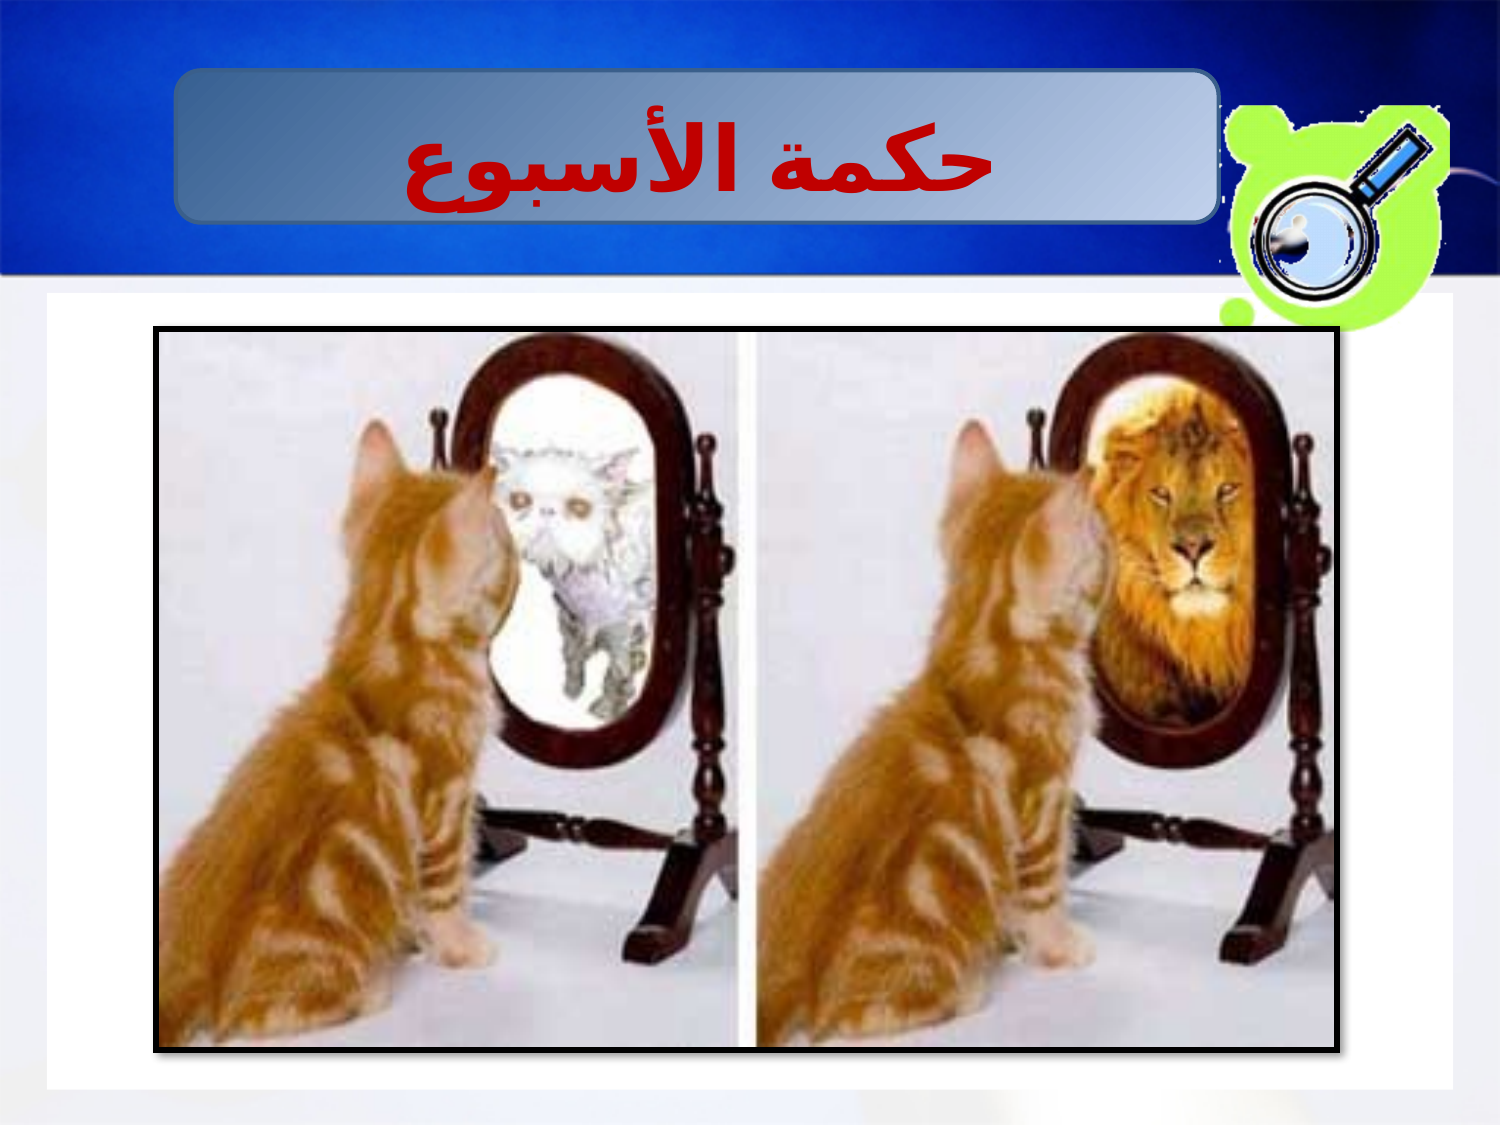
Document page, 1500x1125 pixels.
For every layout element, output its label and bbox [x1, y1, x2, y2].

picture [159, 103, 1448, 1047]
text_box [0, 0, 1500, 1125]
